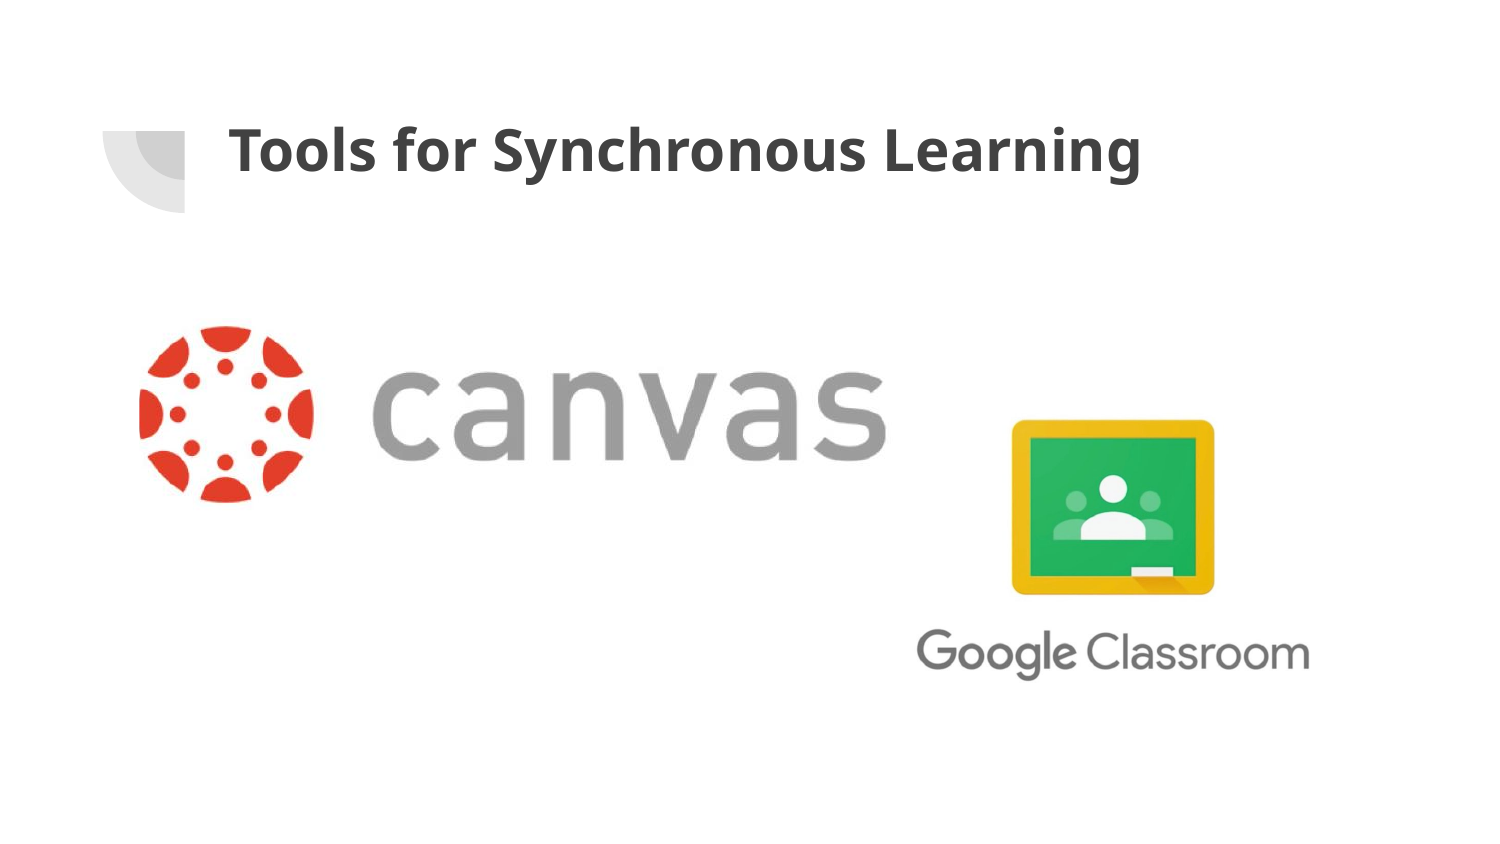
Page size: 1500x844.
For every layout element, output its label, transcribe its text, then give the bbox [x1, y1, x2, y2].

title Tools for Synchronous Learning [213, 98, 1368, 263]
picture [139, 301, 1350, 814]
